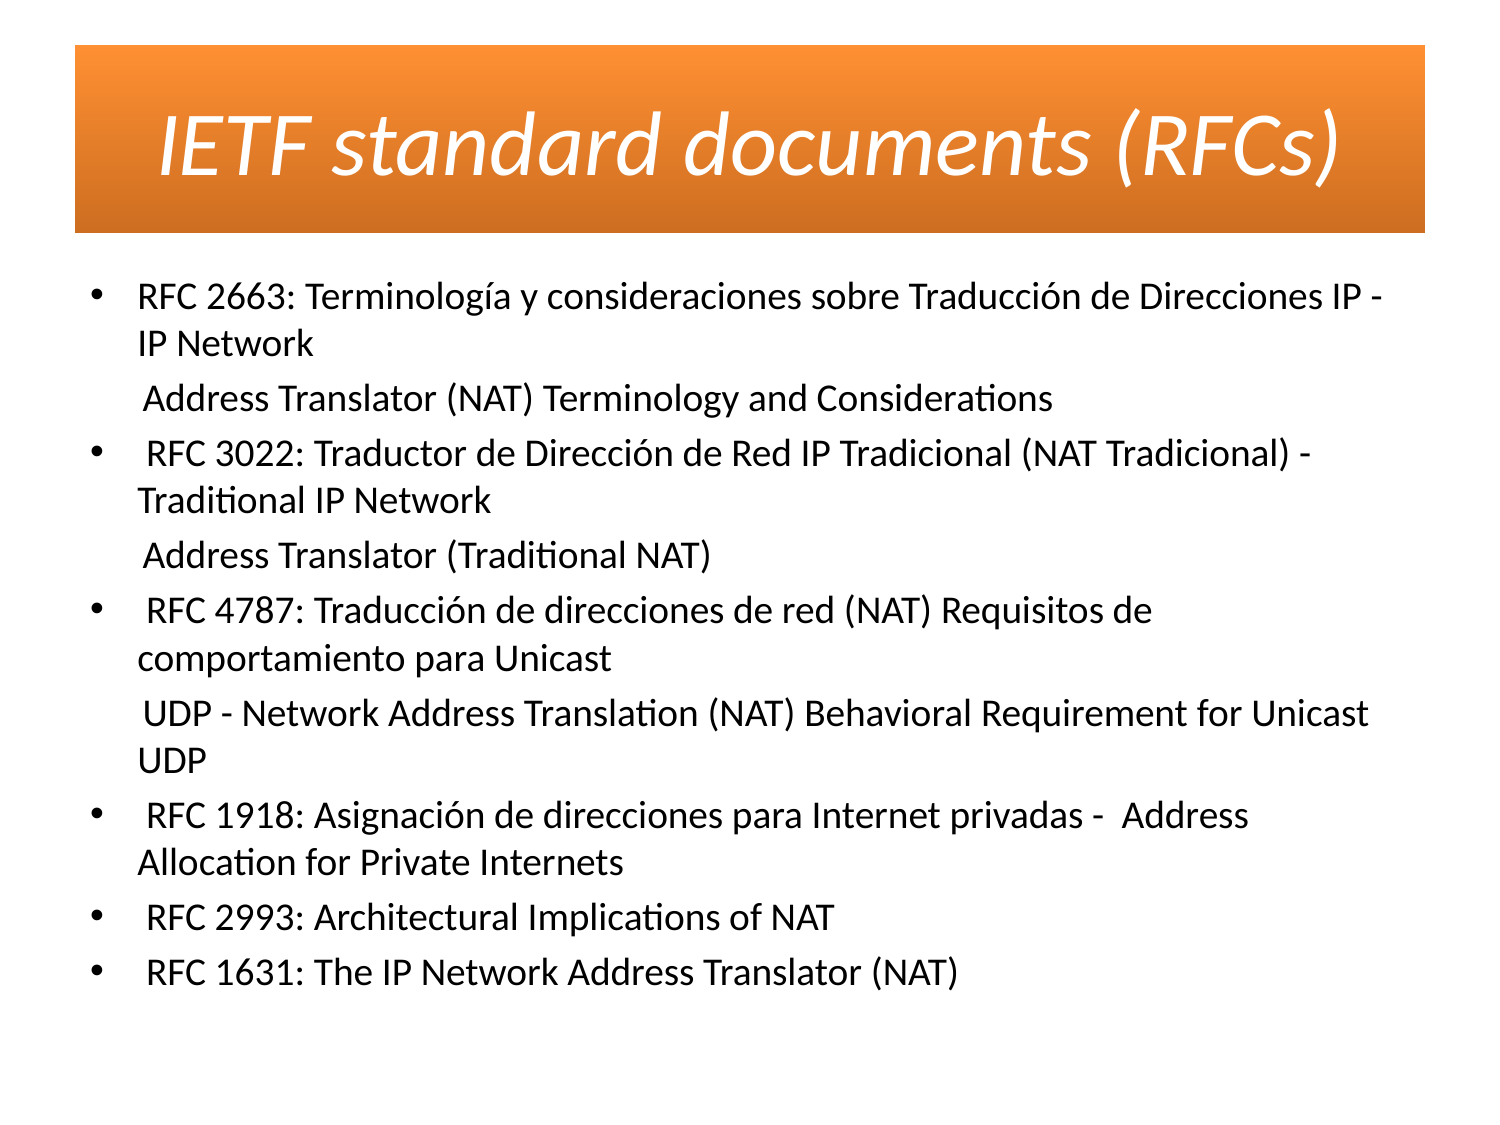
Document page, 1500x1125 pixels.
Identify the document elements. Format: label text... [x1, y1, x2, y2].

list RFC 2663: Terminología y consideraciones sobre Traducción de Direcciones IP - IP Network Address Translator (NAT) Terminology and Considerations RFC 3022: Traductor de Dirección de Red IP Tradicional (NAT Tradicional) - Traditional IP Network Address Translator (Traditional NAT) RFC 4787: Traducción de direcciones de red (NAT) Requisitos de comportamiento para Unicast UDP - Network Address Translation (NAT) Behavioral Requirement for Unicast UDP RFC 1918: Asignación de direcciones para Internet privadas - Address Allocation for Private Internets RFC 2993: Architectural Implications of NAT RFC 1631: The IP Network Address Translator (NAT) [75, 262, 1425, 1005]
title IETF standard documents (RFCs) [75, 45, 1425, 233]
